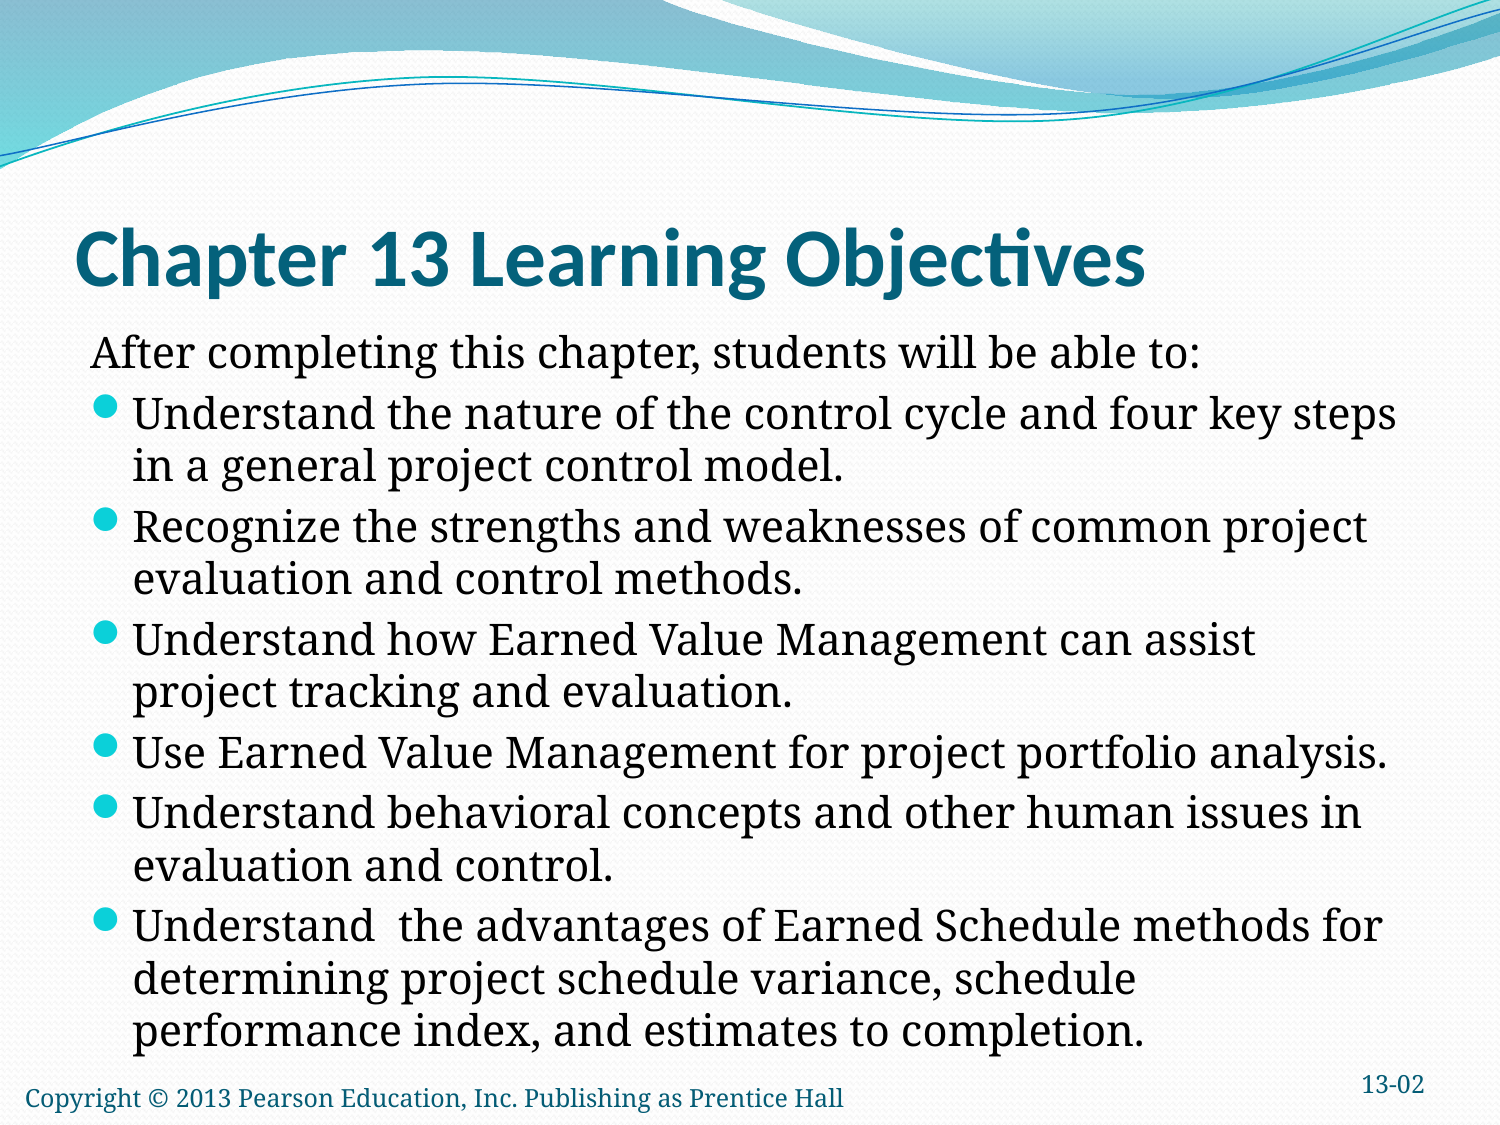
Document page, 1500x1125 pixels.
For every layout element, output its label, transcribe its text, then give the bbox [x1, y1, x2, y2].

list After completing this chapter, students will be able to: Understand the nature of the control cycle and four key steps in a general project control model. Recognize the strengths and weaknesses of common project evaluation and control methods. Understand how Earned Value Management can assist project tracking and evaluation. Use Earned Value Management for project portfolio analysis. Understand behavioral concepts and other human issues in evaluation and control. Understand the advantages of Earned Schedule methods for determining project schedule variance, schedule performance index, and estimates to completion. [74, 317, 1426, 1063]
title Chapter 13 Learning Objectives [74, 115, 1426, 304]
slide_number 13-02 [1299, 1042, 1425, 1103]
